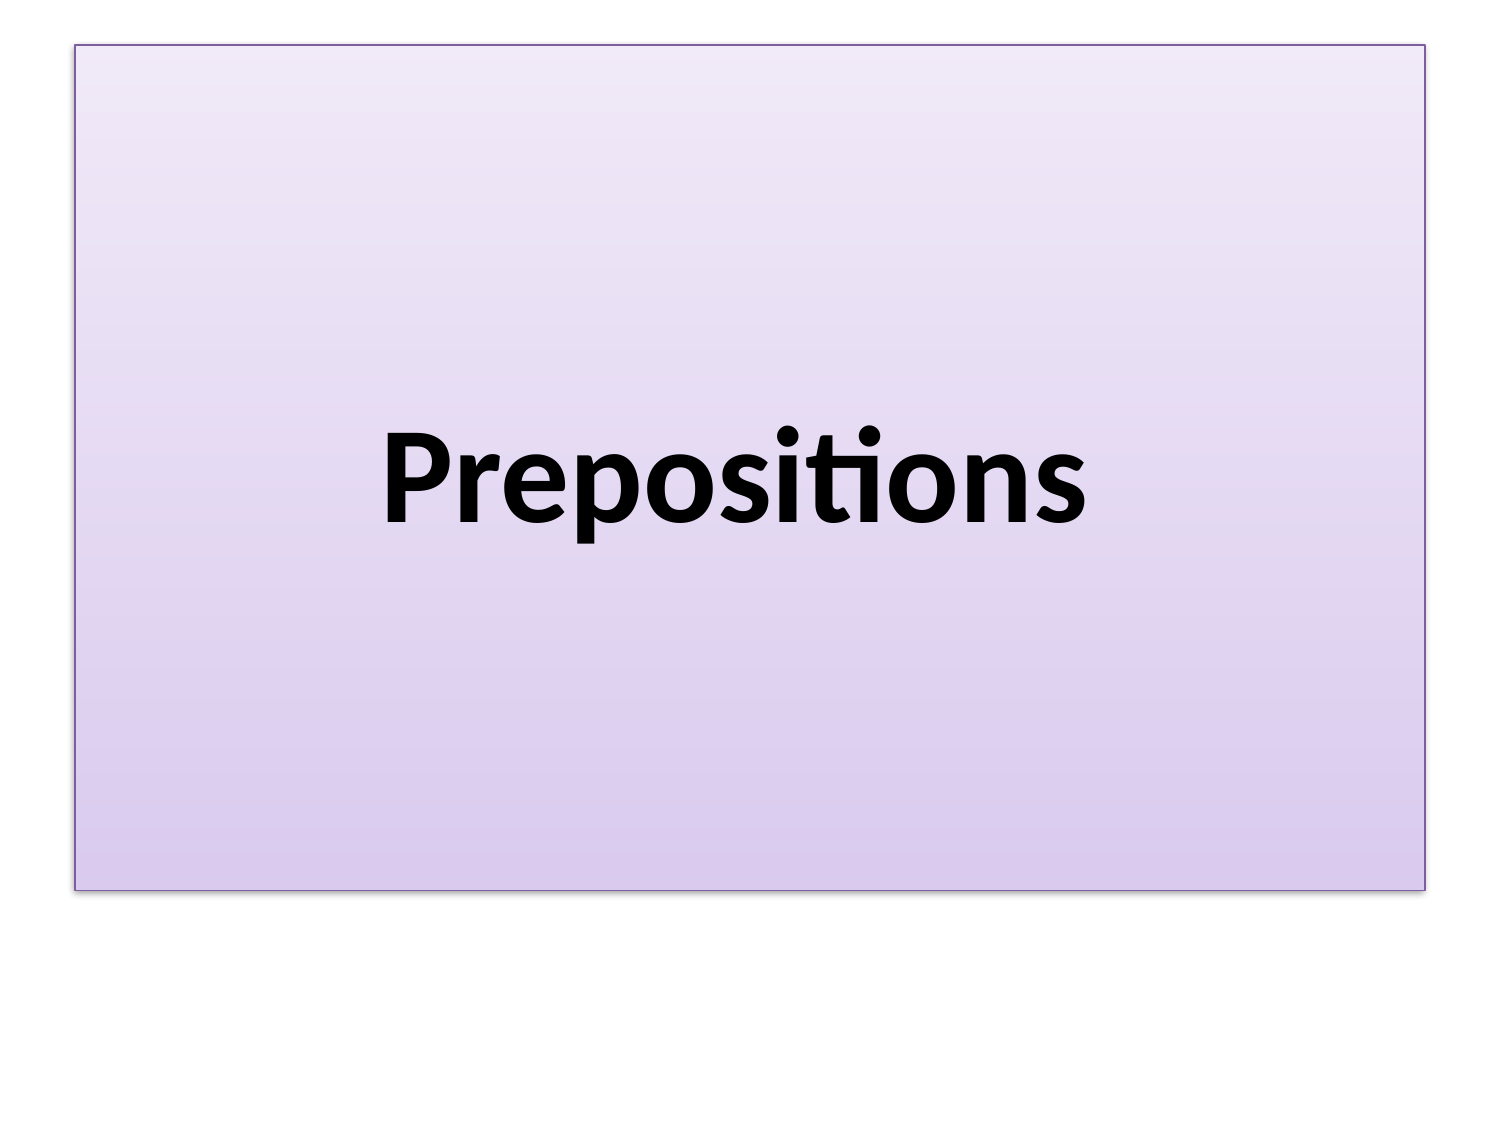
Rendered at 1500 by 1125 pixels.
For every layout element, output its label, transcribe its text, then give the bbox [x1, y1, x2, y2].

title Prepositions [74, 44, 1426, 891]
